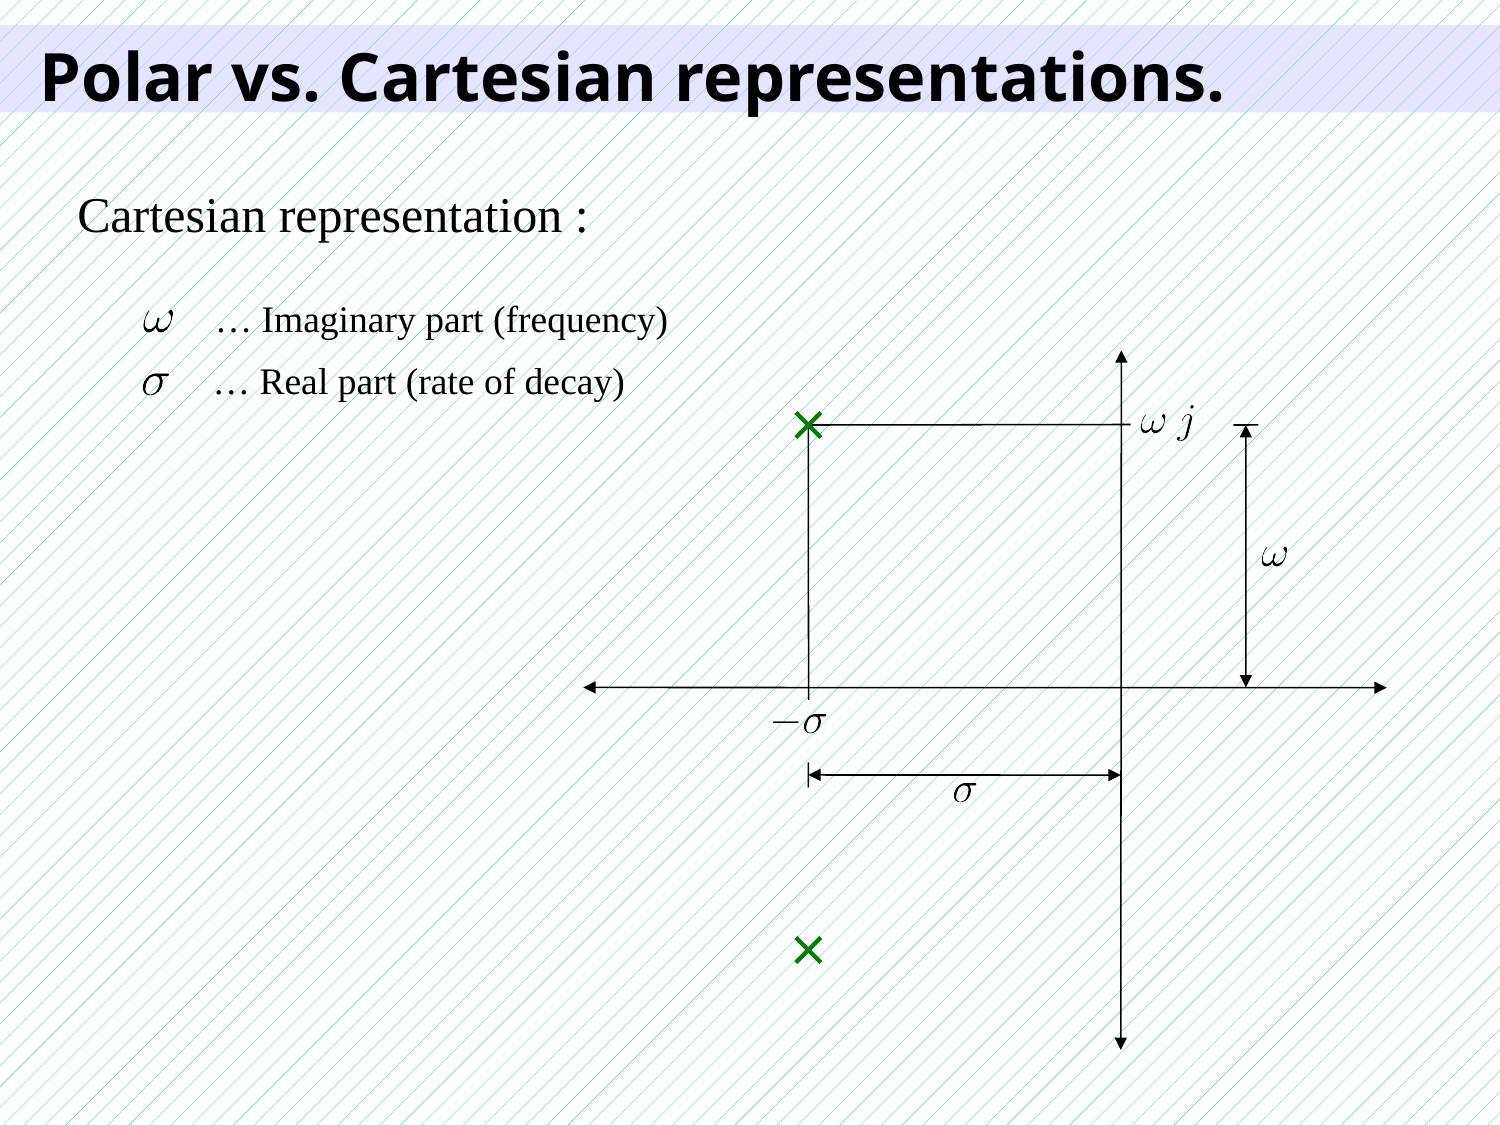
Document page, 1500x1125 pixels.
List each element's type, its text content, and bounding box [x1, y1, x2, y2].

text_box [808, 768, 1121, 782]
text_box [1115, 350, 1128, 424]
picture [770, 712, 830, 734]
text_box Cartesian representation : [62, 174, 1213, 250]
text_box [1247, 681, 1387, 694]
title Polar vs. Cartesian representations. [24, 24, 1476, 126]
picture [1137, 403, 1197, 442]
picture [139, 308, 175, 334]
picture [948, 781, 979, 803]
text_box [795, 412, 822, 438]
text_box [1114, 688, 1128, 1051]
text_box [583, 681, 808, 694]
text_box [1239, 424, 1253, 688]
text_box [795, 937, 822, 963]
text_box … Imaginary part (frequency) [199, 274, 738, 350]
text_box … Real part (rate of decay) [197, 337, 650, 413]
picture [1258, 545, 1288, 567]
picture [136, 370, 172, 396]
